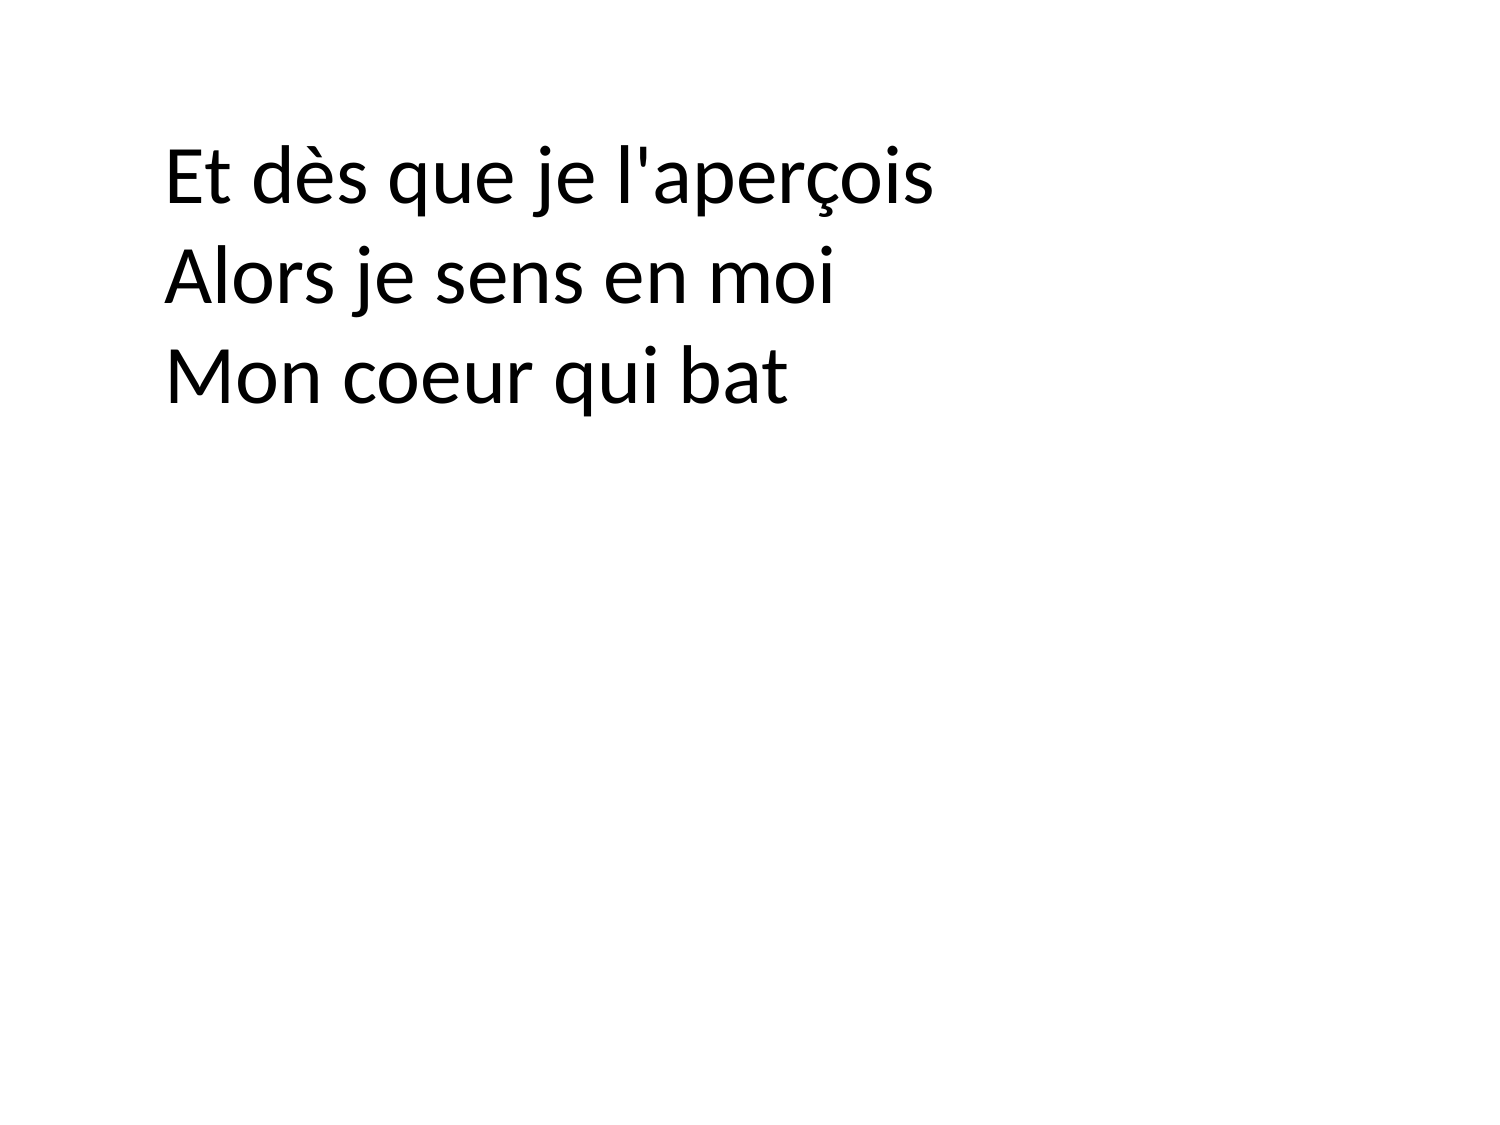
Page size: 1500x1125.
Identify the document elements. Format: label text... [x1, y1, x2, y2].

text_box Et dès que je l'aperçois Alors je sens en moi Mon coeur qui bat [149, 112, 1275, 428]
